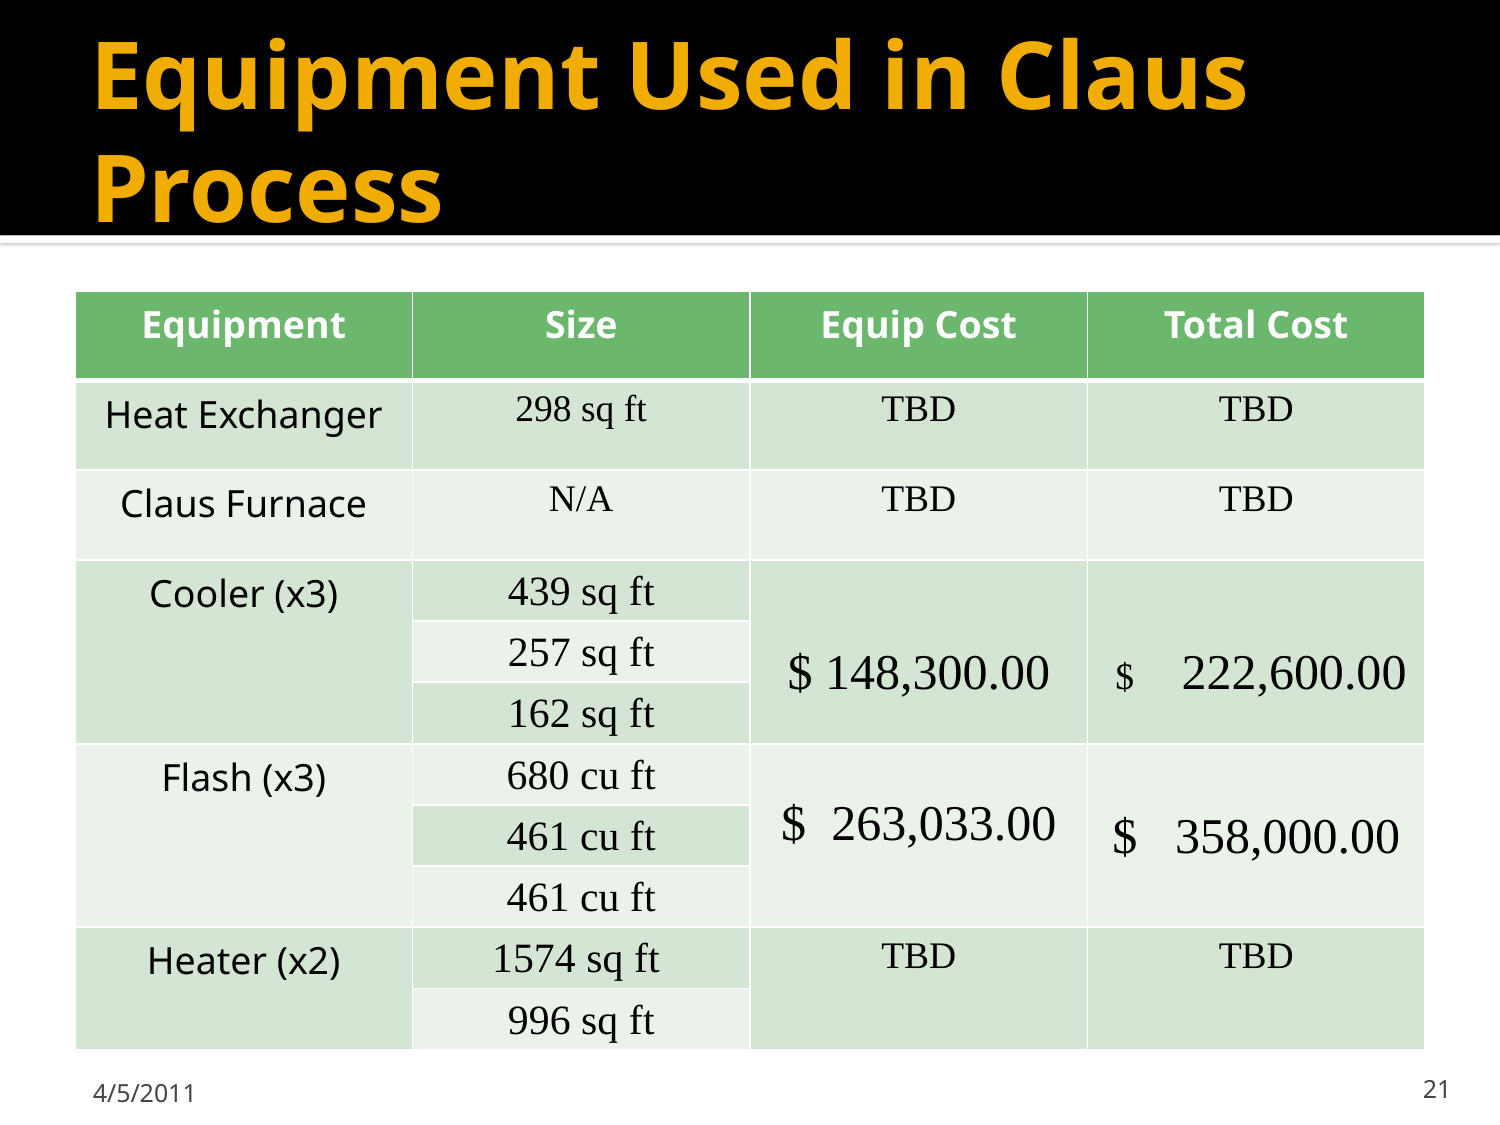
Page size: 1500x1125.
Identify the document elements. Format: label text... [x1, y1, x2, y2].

table_header Size [413, 292, 749, 378]
table_cell 461 cu ft [413, 867, 749, 926]
table_cell Claus Furnace [76, 471, 412, 559]
table_cell N/A [413, 471, 749, 559]
table_cell Flash (x3) [76, 745, 412, 926]
table_cell 439 sq ft [413, 561, 749, 620]
table_cell $ 358,000.00 [1088, 745, 1424, 926]
slide_number 21 [1345, 1062, 1467, 1108]
table_cell TBD [751, 928, 1087, 1049]
table_cell TBD [751, 383, 1087, 469]
table_cell 680 cu ft [413, 745, 749, 804]
table_cell 257 sq ft [413, 622, 749, 681]
table_cell $ 263,033.00 [751, 745, 1087, 926]
table_cell TBD [1088, 383, 1424, 469]
table_cell TBD [1088, 928, 1424, 1049]
table_cell 162 sq ft [413, 683, 749, 743]
table_cell TBD [1088, 471, 1424, 559]
table_cell Heater (x2) [76, 928, 412, 1049]
table_cell TBD [751, 471, 1087, 559]
table_cell Heat Exchanger [76, 383, 412, 469]
table_header Total Cost [1088, 292, 1424, 378]
table_cell $ 222,600.00 [1088, 561, 1424, 743]
table_cell Cooler (x3) [76, 561, 412, 743]
table_cell 461 cu ft [413, 806, 749, 865]
table_cell 1574 sq ft [413, 928, 749, 988]
table_cell $ 148,300.00 [751, 561, 1087, 743]
table_cell 996 sq ft [413, 989, 749, 1049]
table_header Equip Cost [751, 292, 1087, 378]
table_header Equipment [76, 292, 412, 378]
title Equipment Used in Claus Process [75, 25, 1425, 231]
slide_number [75, 1062, 425, 1108]
table_cell 298 sq ft [413, 383, 749, 469]
